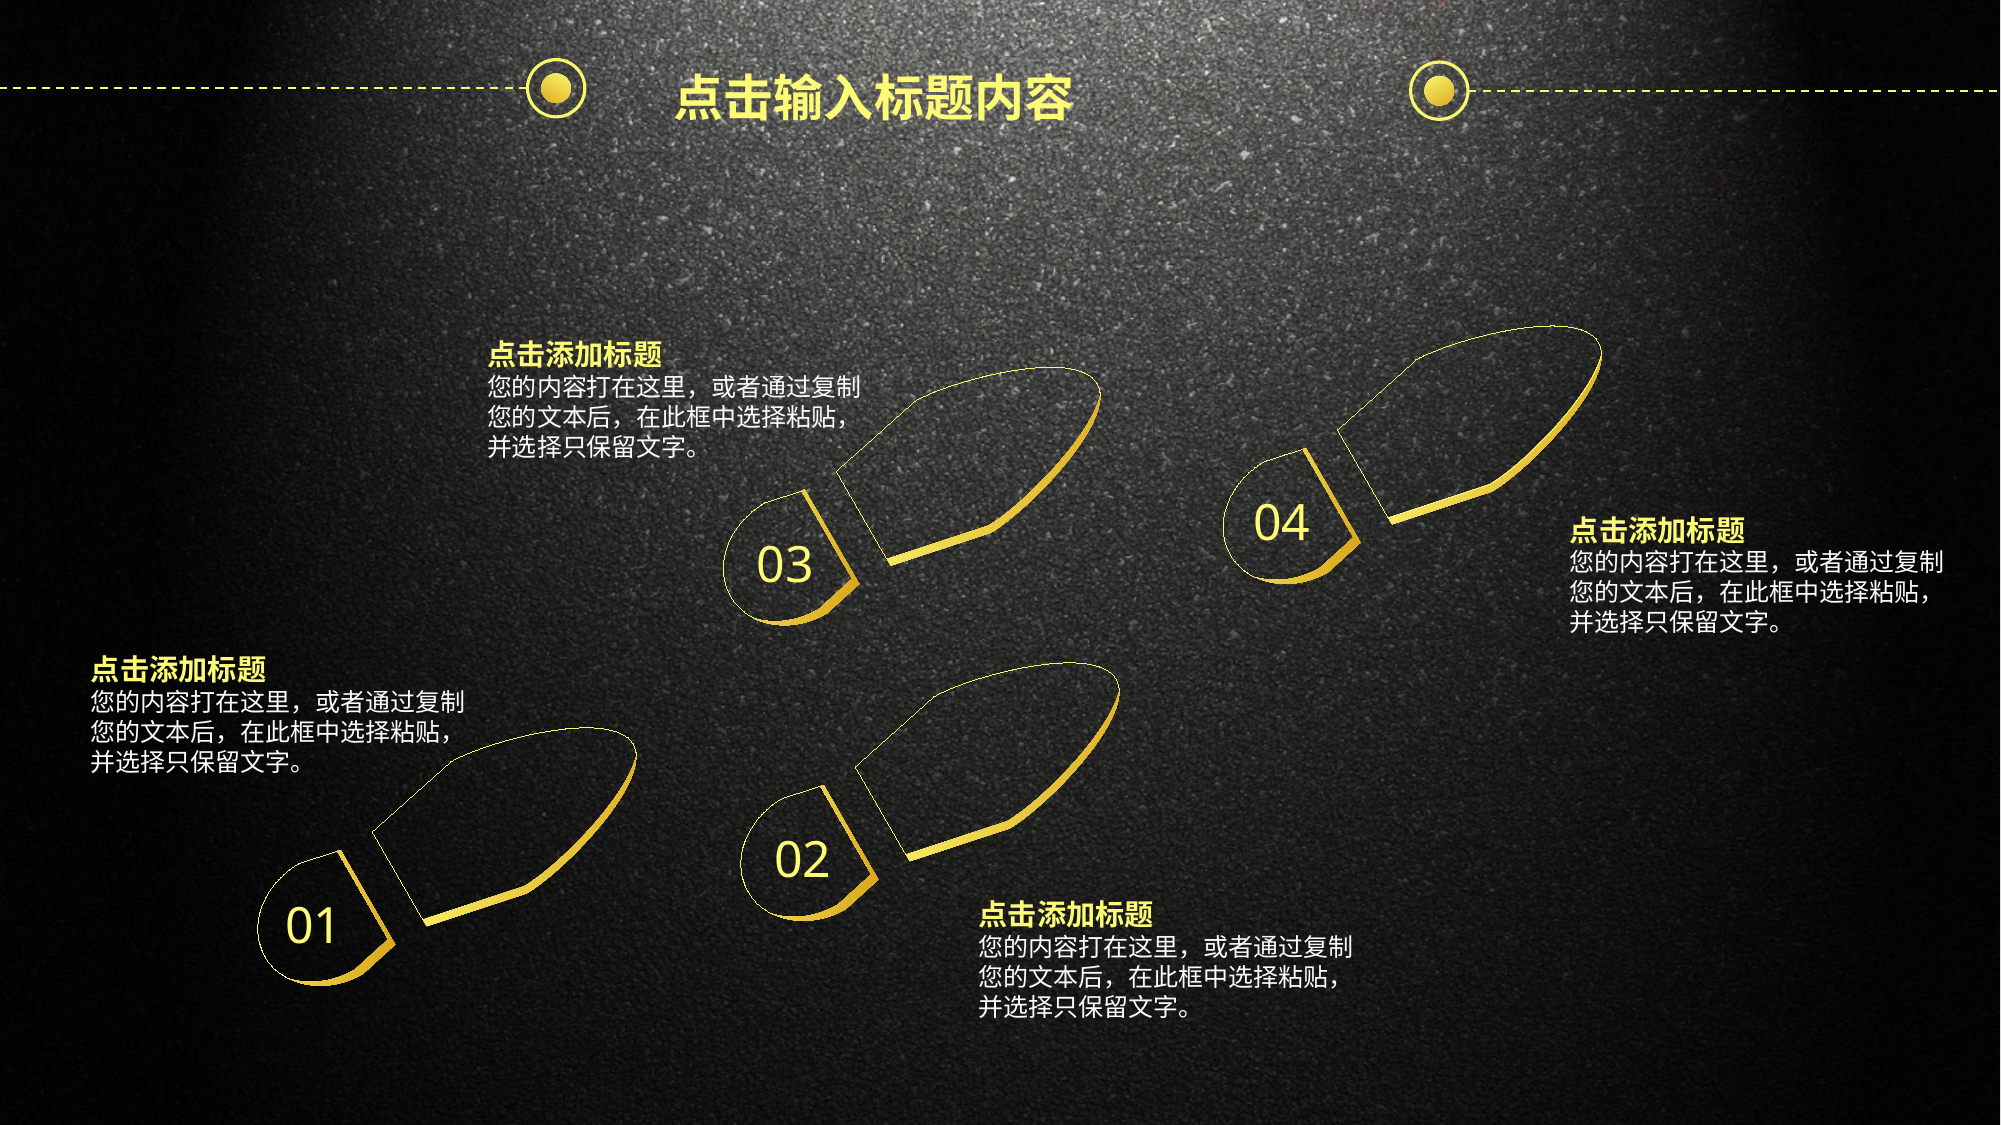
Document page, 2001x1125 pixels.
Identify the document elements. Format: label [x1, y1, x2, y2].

picture [0, 0, 2001, 1125]
text_box [255, 735, 670, 988]
text_box [738, 671, 1153, 923]
text_box [721, 375, 1134, 628]
text_box [1220, 334, 1636, 586]
